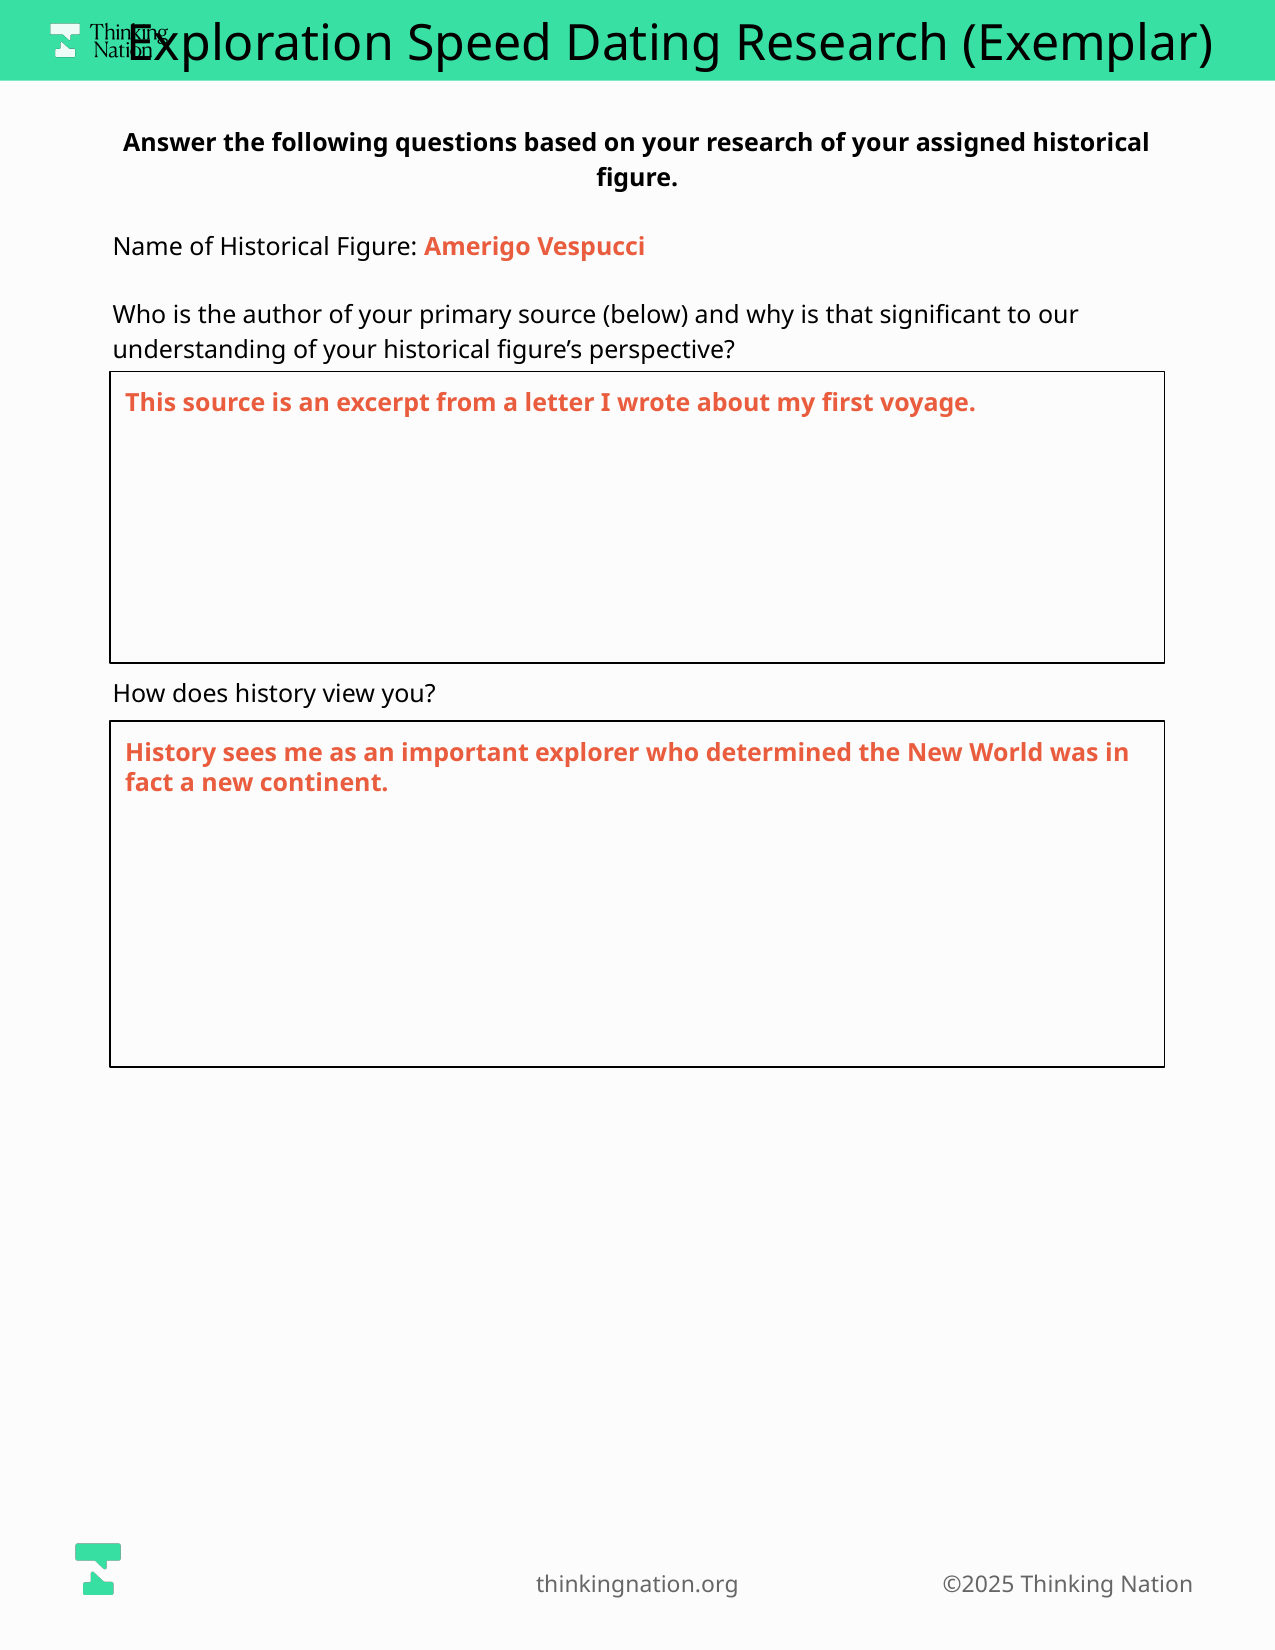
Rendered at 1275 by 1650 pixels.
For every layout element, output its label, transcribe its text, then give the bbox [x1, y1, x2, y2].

text_box Exploration Speed Dating Research (Exemplar) [0, 0, 1275, 81]
text_box History sees me as an important explorer who determined the New World was in fact a new continent. [110, 721, 1165, 1068]
picture [36, 12, 172, 69]
text_box Answer the following questions based on your research of your assigned historical figure. Name of Historical Figure: Amerigo Vespucci Who is the author of your primary source (below) and why is that significant to our understanding of your historical figure’s perspective? How does history view you? [97, 107, 1178, 1650]
picture [62, 1533, 134, 1605]
text_box ©2025 Thinking Nation [1178, 1553, 1210, 1605]
text_box This source is an excerpt from a letter I wrote about my first voyage. [110, 371, 1165, 664]
